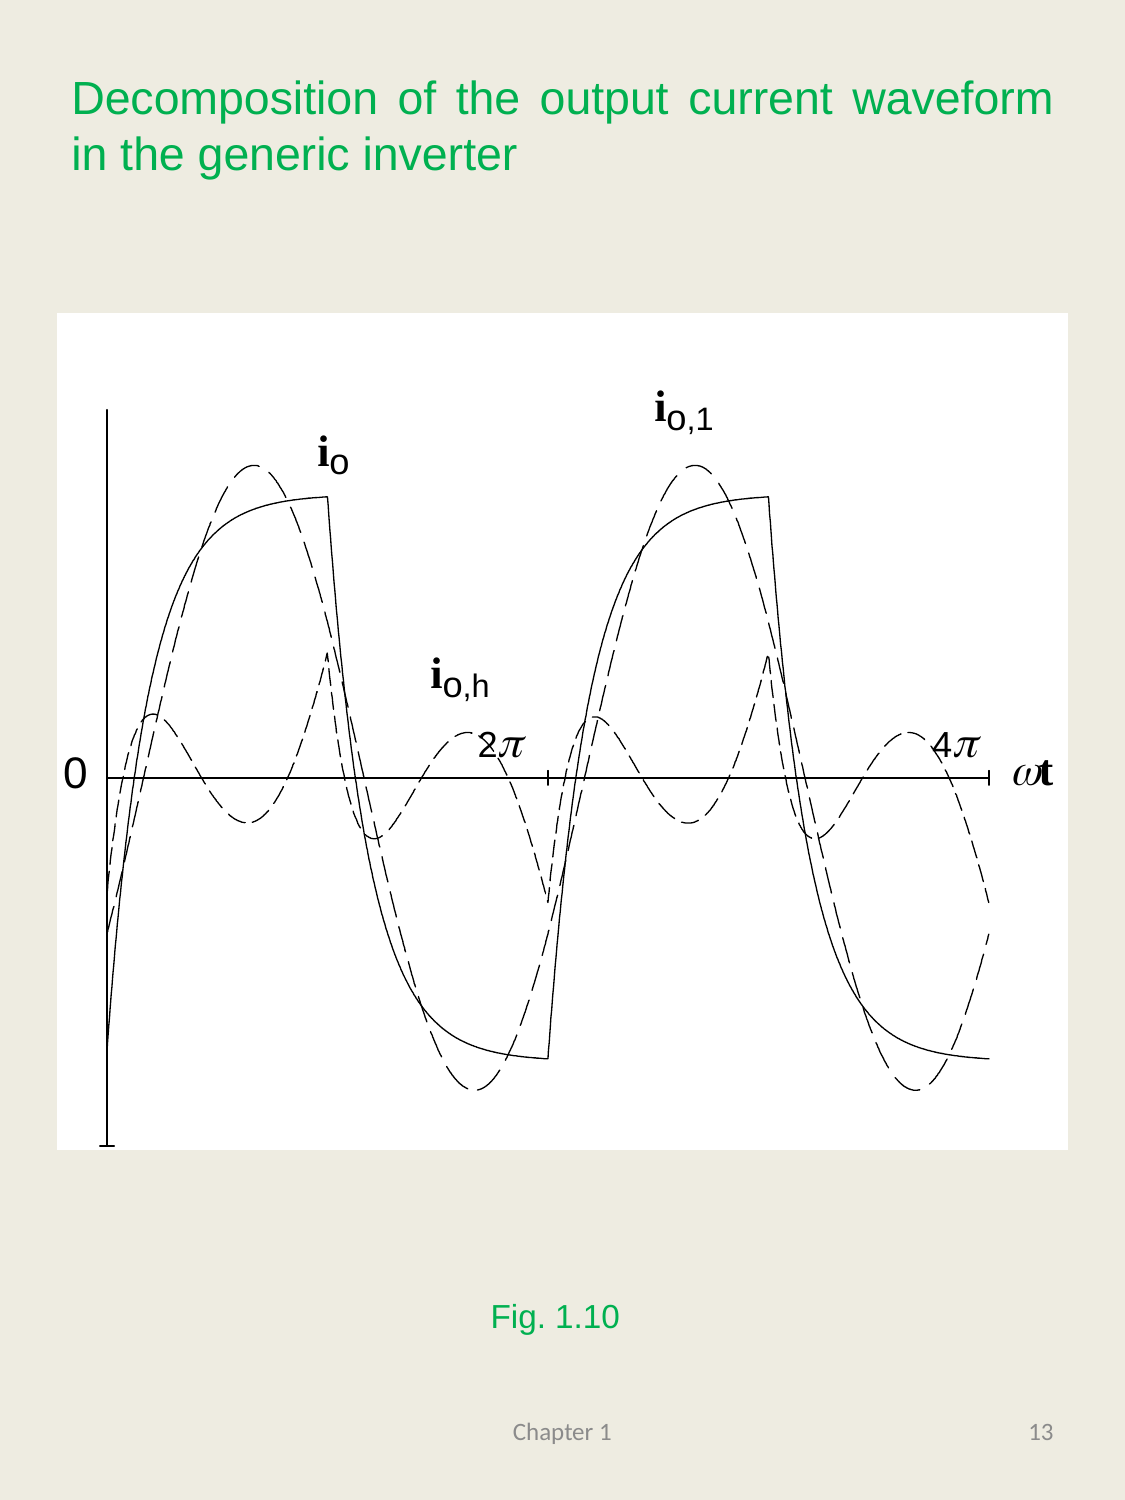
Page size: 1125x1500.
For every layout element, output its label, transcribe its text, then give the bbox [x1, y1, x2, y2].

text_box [56, 312, 1069, 1151]
title Decomposition of the output current waveform in the generic inverter [56, 60, 1069, 188]
footer Chapter 1 [384, 1390, 741, 1471]
slide_number 13 [806, 1390, 1069, 1471]
text_box Fig. 1.10 [475, 1287, 636, 1343]
